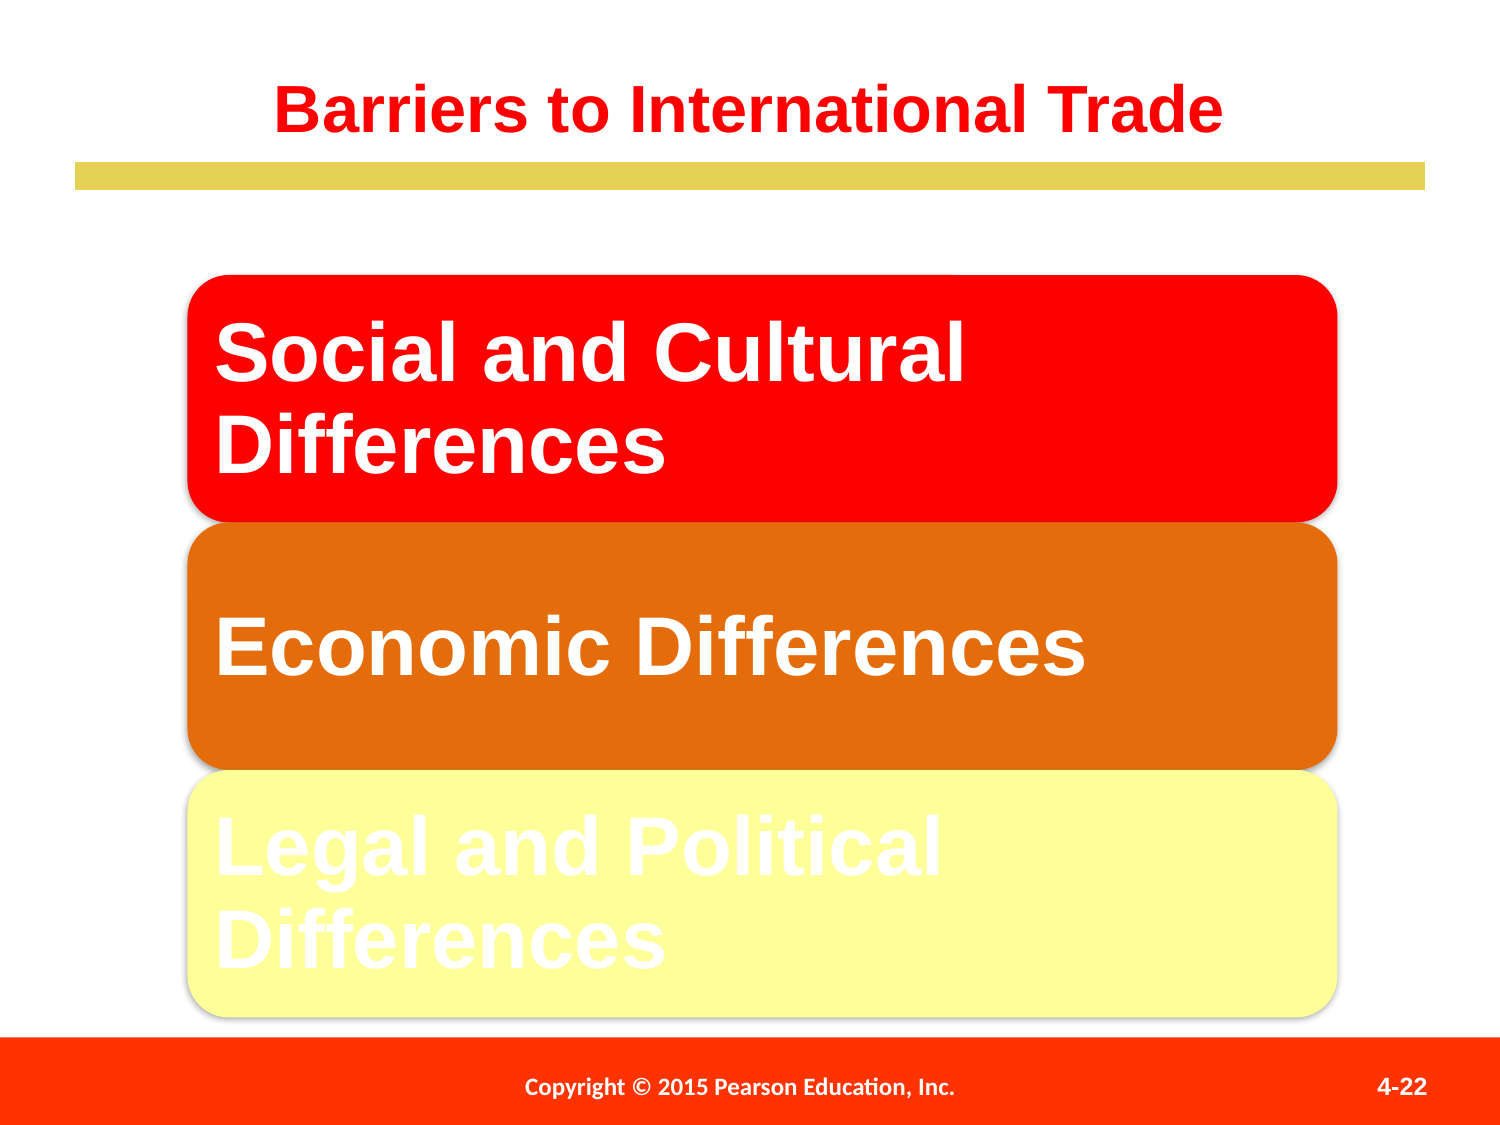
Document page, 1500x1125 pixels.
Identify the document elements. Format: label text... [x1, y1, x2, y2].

title Barriers to International Trade [74, 12, 1426, 201]
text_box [187, 274, 1338, 1018]
